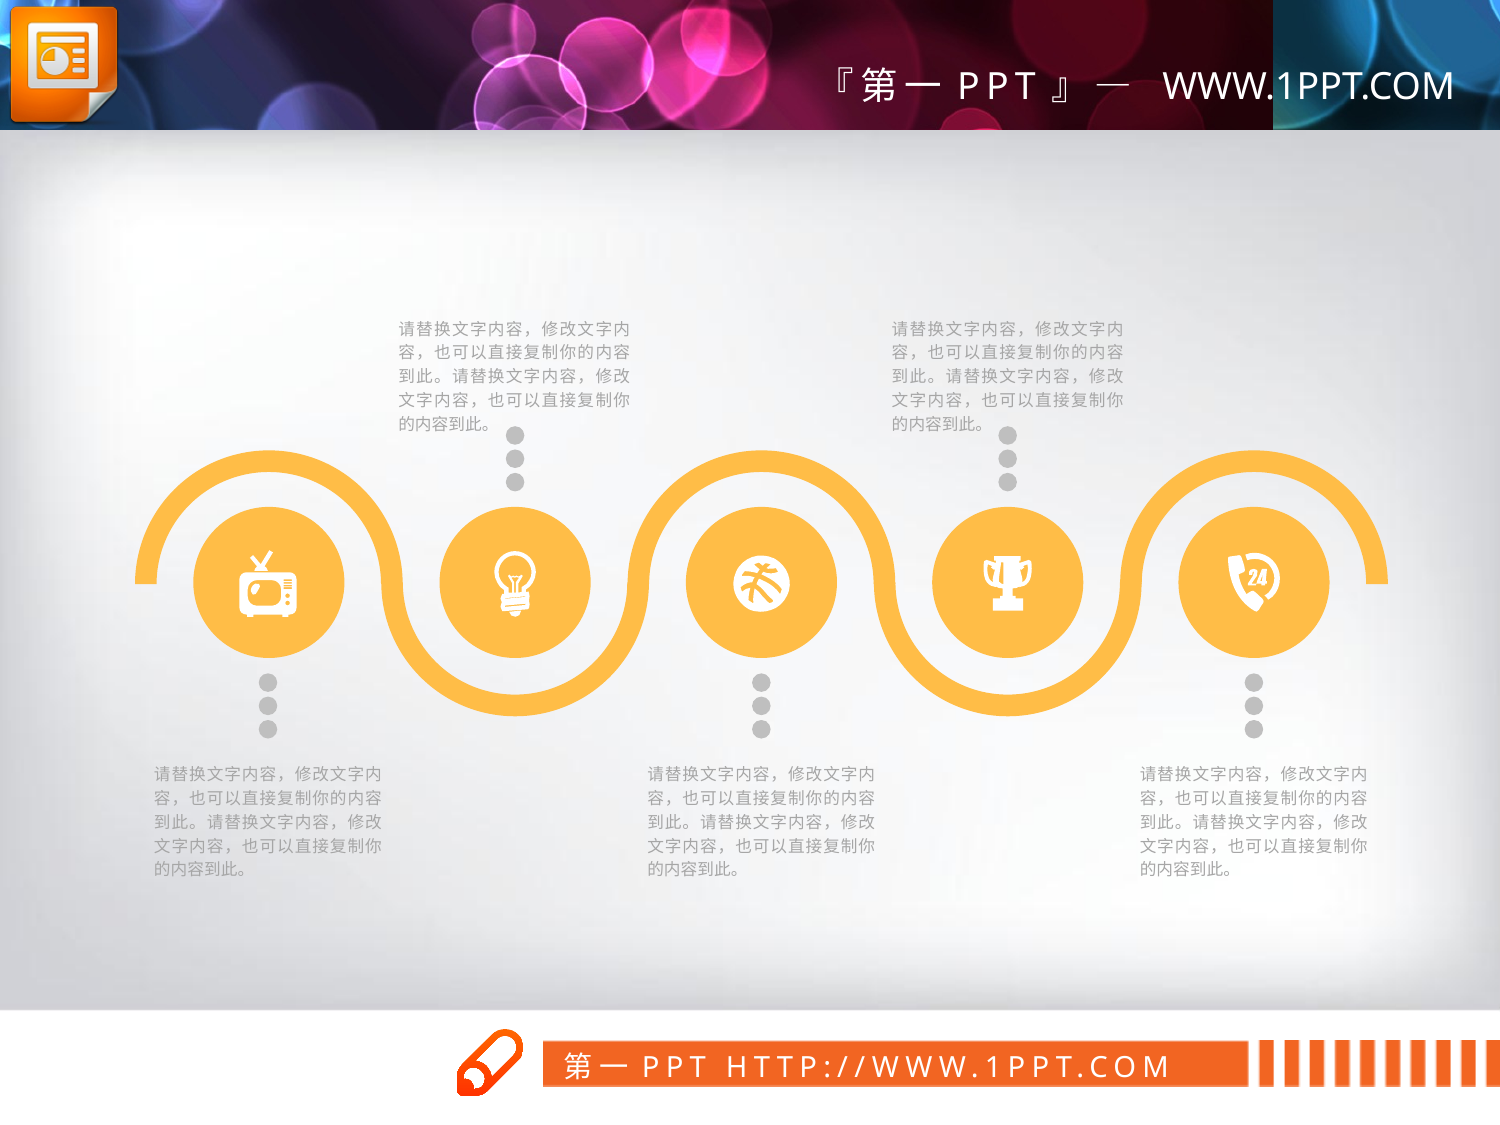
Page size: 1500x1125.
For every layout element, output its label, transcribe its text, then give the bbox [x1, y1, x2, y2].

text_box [751, 673, 771, 739]
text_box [1244, 673, 1264, 739]
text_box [931, 506, 1084, 659]
text_box 请替换文字内容，修改文字内容，也可以直接复制你的内容到此。请替换文字内容，修改文字内容，也可以直接复制你的内容到此。 [1139, 759, 1369, 880]
picture [543, 1040, 1500, 1087]
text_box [1178, 506, 1330, 659]
text_box 请替换文字内容，修改文字内容，也可以直接复制你的内容到此。请替换文字内容，修改文字内容，也可以直接复制你的内容到此。 [398, 314, 631, 434]
text_box 请替换文字内容，修改文字内容，也可以直接复制你的内容到此。请替换文字内容，修改文字内容，也可以直接复制你的内容到此。 [891, 314, 1124, 434]
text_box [193, 506, 345, 659]
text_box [685, 506, 838, 659]
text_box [998, 425, 1018, 492]
picture [0, 0, 1500, 1012]
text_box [439, 506, 591, 659]
text_box 请替换文字内容，修改文字内容，也可以直接复制你的内容到此。请替换文字内容，修改文字内容，也可以直接复制你的内容到此。 [153, 759, 383, 880]
text_box 请替换文字内容，修改文字内容，也可以直接复制你的内容到此。请替换文字内容，修改文字内容，也可以直接复制你的内容到此。 [647, 759, 876, 880]
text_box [258, 673, 278, 739]
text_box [505, 425, 525, 492]
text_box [134, 448, 1389, 719]
